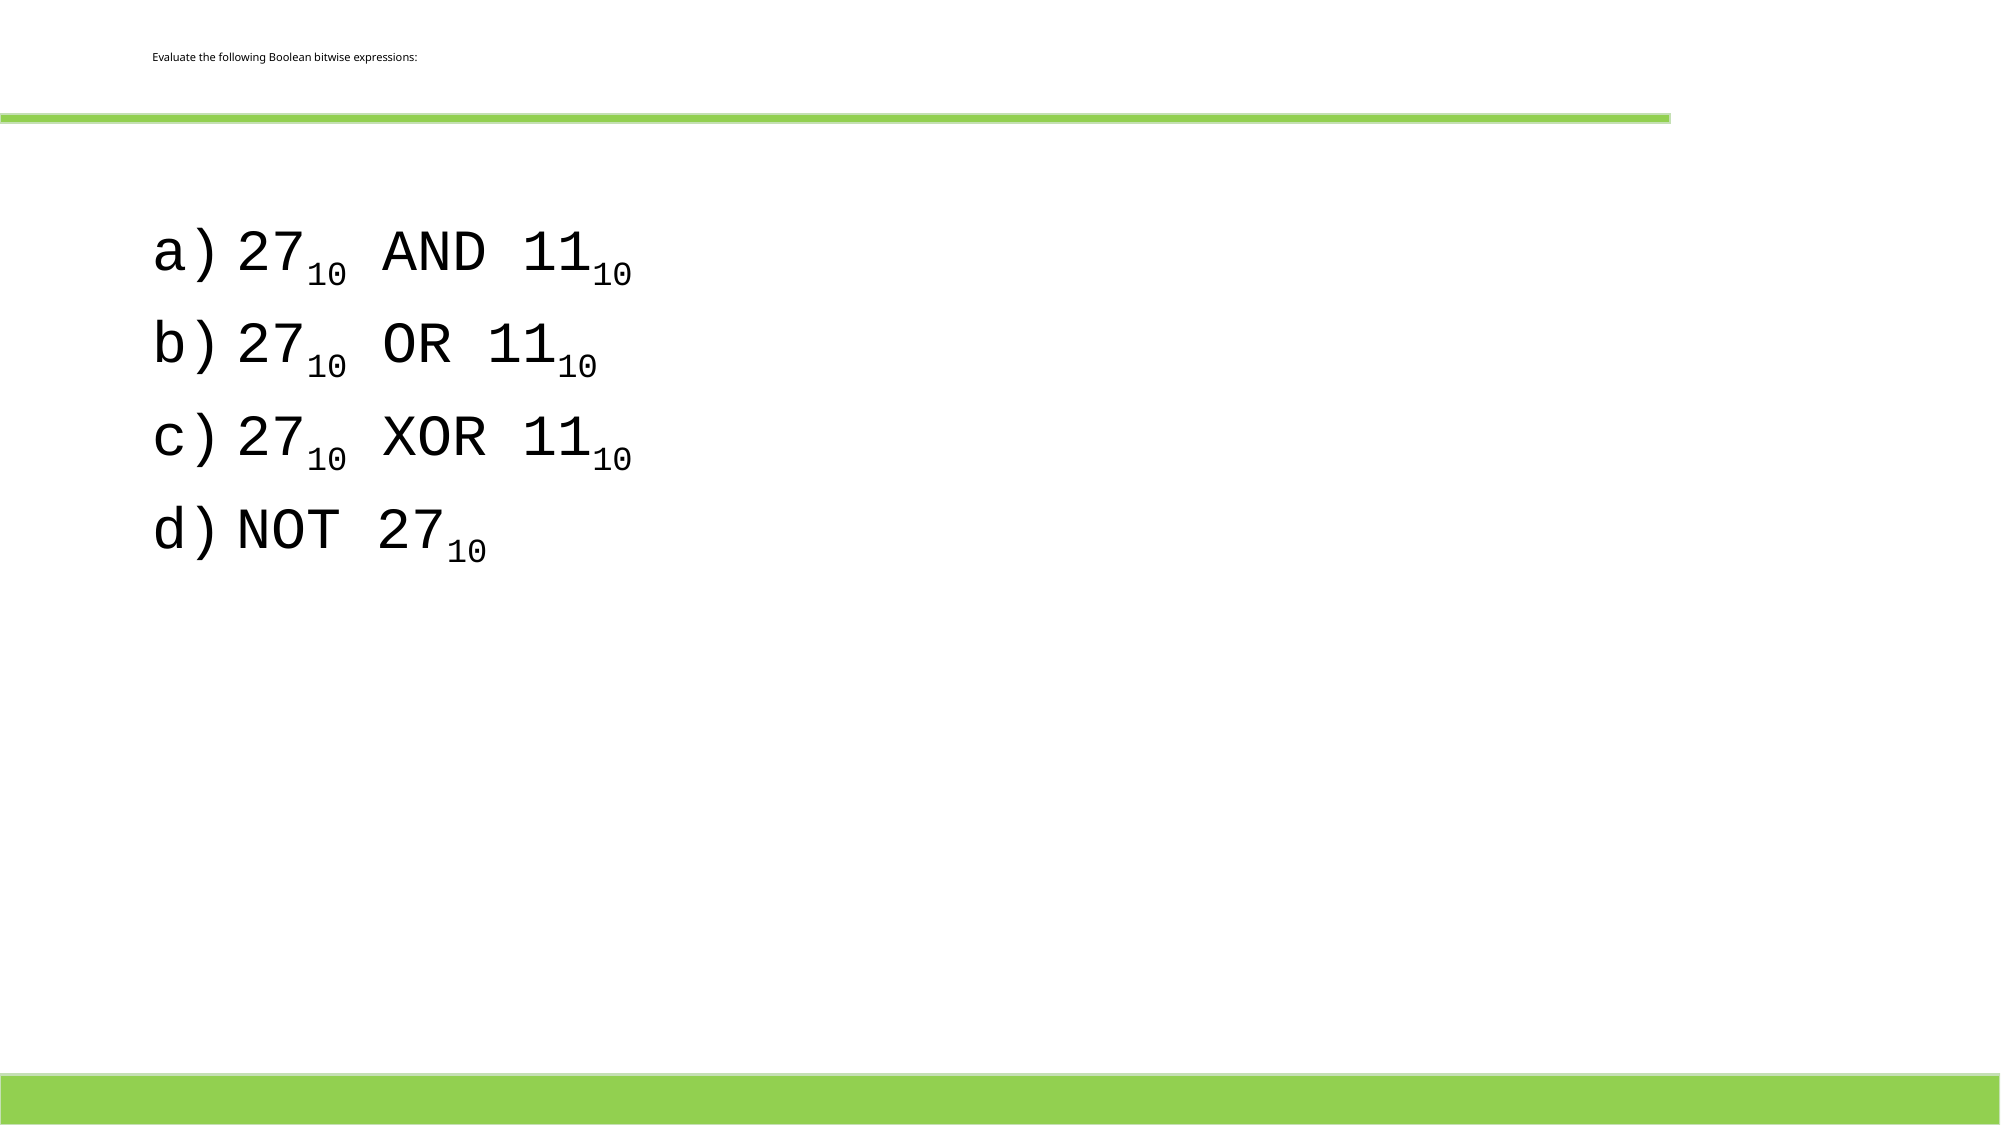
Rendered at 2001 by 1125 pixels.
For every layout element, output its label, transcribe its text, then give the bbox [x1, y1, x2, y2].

title Evaluate the following Boolean bitwise expressions: [137, 44, 1887, 72]
list 2710 AND 1110 2710 OR 1110 2710 XOR 1110 NOT 2710 [137, 205, 1863, 920]
